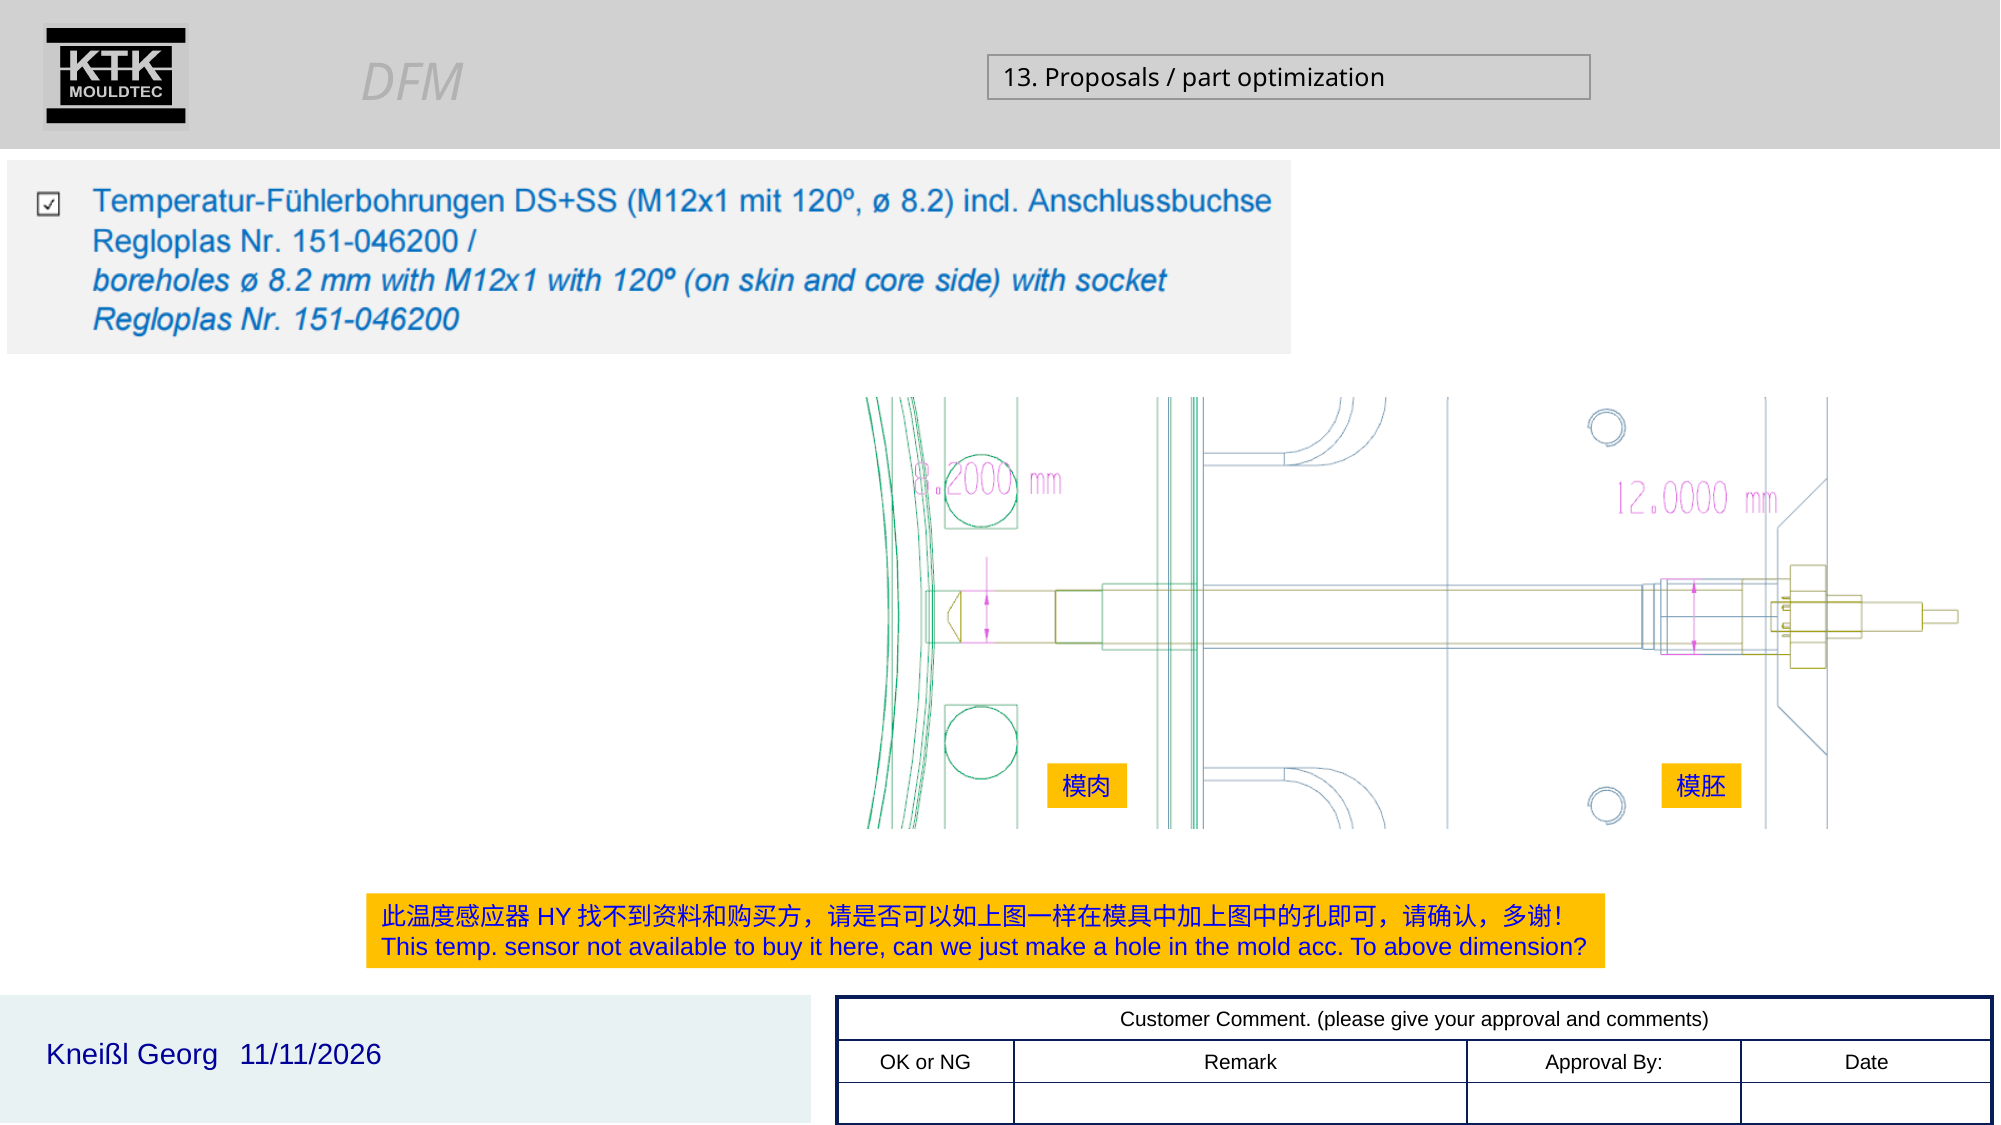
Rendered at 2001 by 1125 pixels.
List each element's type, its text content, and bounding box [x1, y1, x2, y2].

text_box 此温度感应器HY找不到资料和购买方，请是否可以如上图一样在模具中加上图中的孔即可，请确认，多谢！ This temp. sensor not available to buy it here, can we just make a hole in the mold acc. To above dimension? [366, 893, 1606, 969]
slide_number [188, 1027, 433, 1106]
picture [7, 160, 1291, 354]
picture [856, 396, 1984, 830]
text_box 13. Proposals / part optimization [988, 54, 1591, 100]
